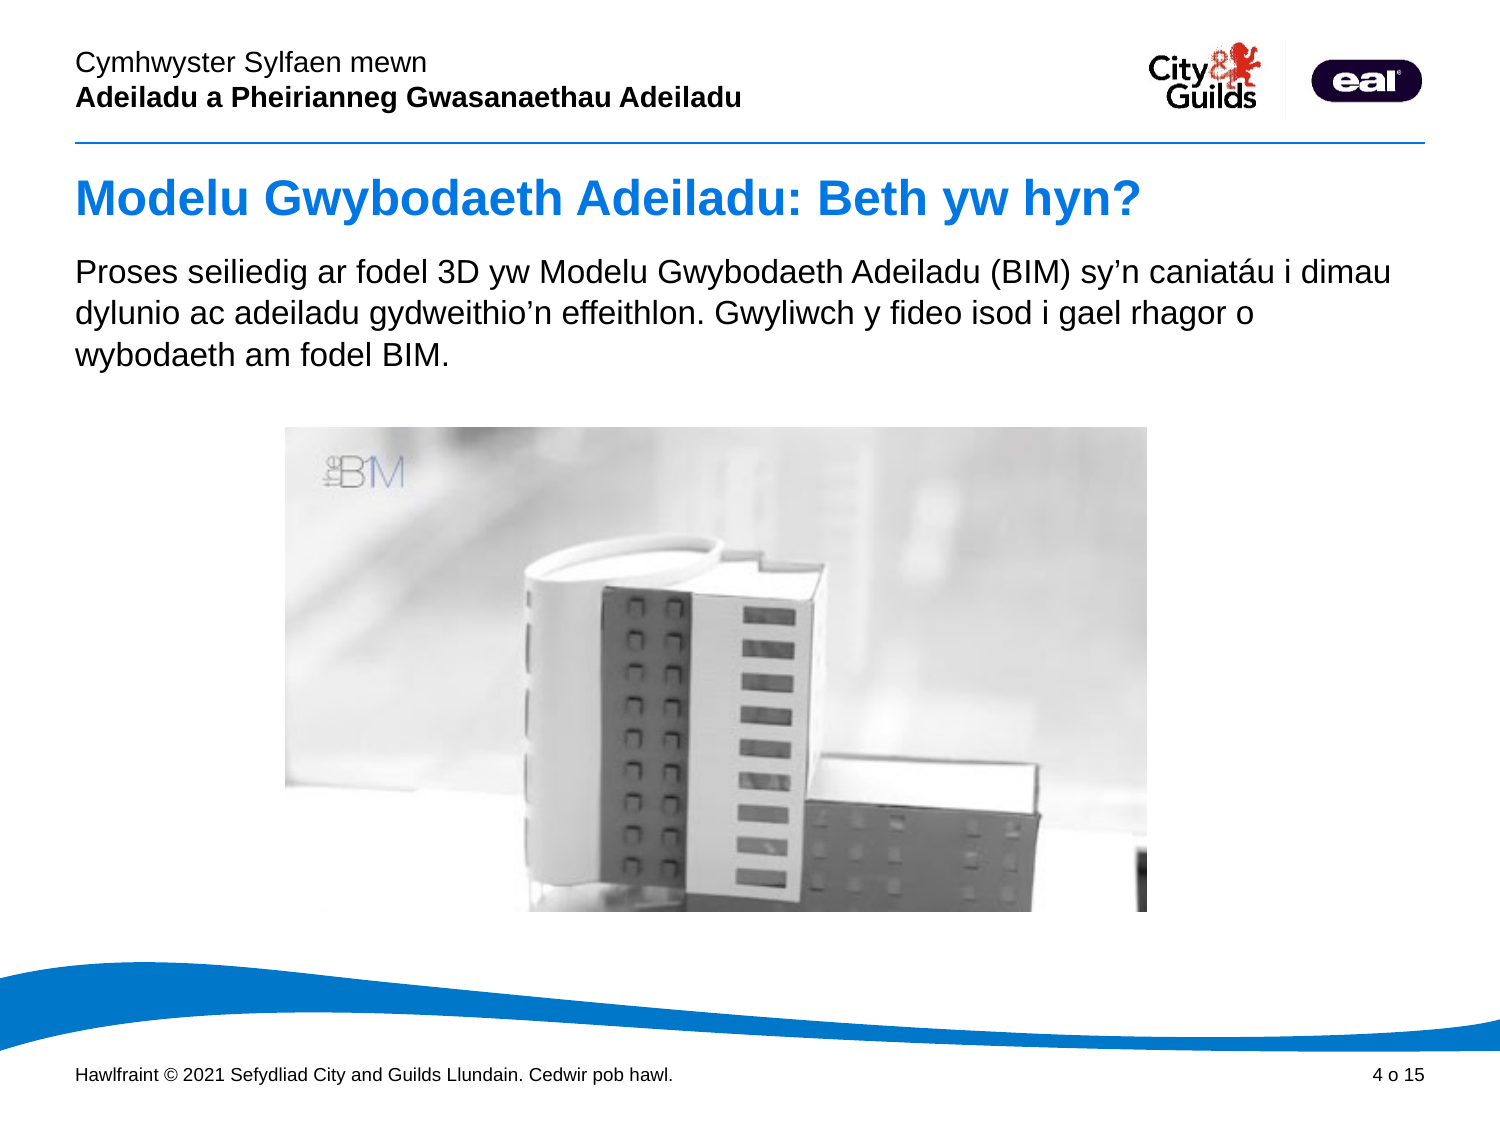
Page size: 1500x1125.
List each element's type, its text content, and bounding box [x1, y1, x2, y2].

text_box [284, 426, 1148, 913]
picture [1149, 38, 1422, 121]
title Modelu Gwybodaeth Adeiladu: Beth yw hyn? [74, 165, 1426, 229]
list Proses seiliedig ar fodel 3D yw Modelu Gwybodaeth Adeiladu (BIM) sy’n caniatáu i dimau dylunio ac adeiladu gydweithio’n effeithlon. Gwyliwch y fideo isod i gael rhagor o wybodaeth am fodel BIM. [74, 247, 1426, 946]
